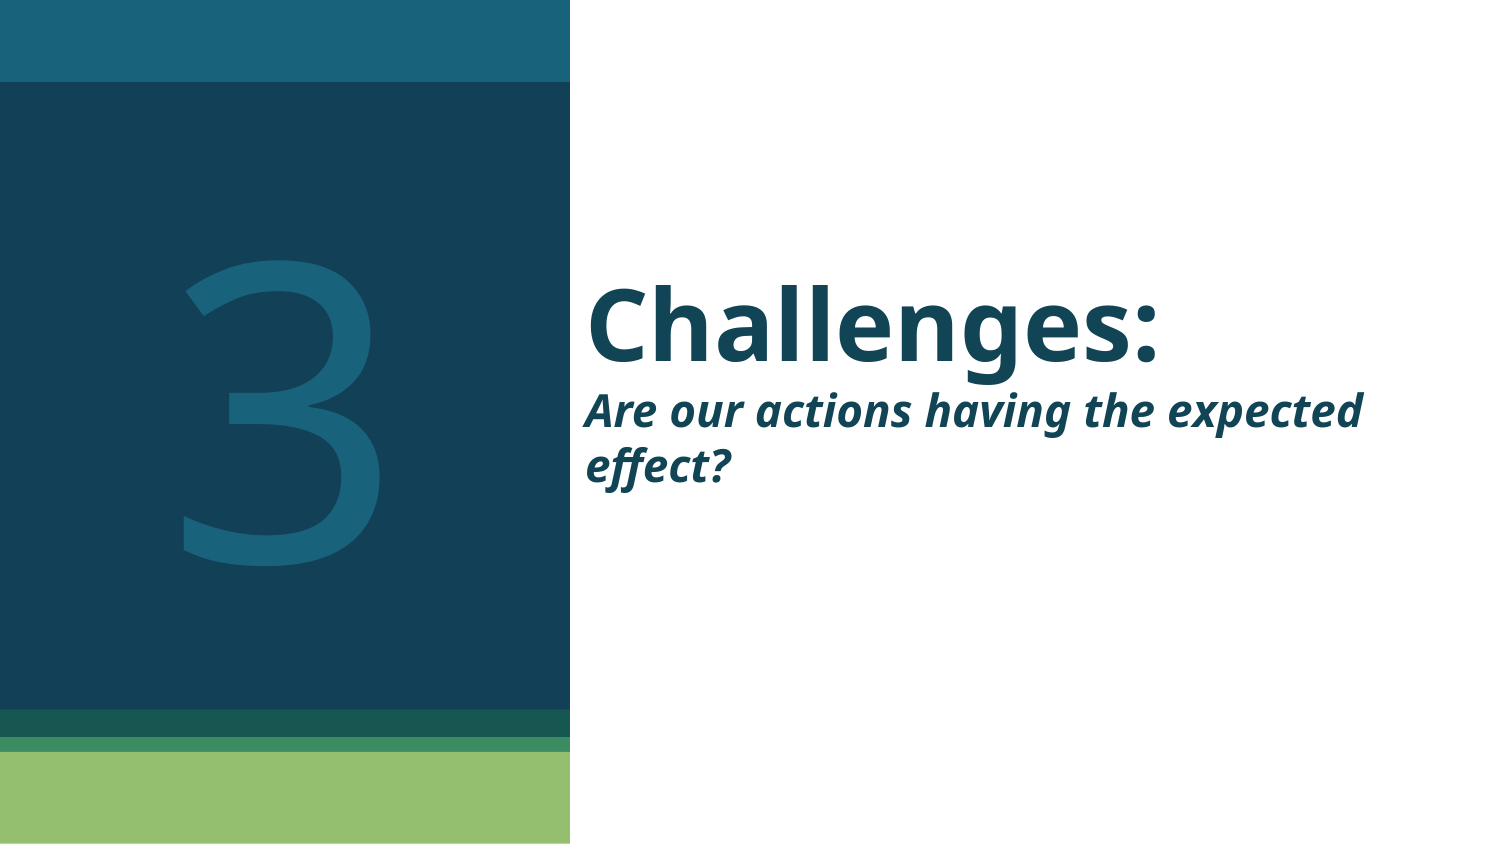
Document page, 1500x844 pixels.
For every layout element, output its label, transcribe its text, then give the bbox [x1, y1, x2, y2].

title Challenges: Are our actions having the expected effect? [570, 263, 1500, 507]
text_box 3 [0, 82, 570, 709]
